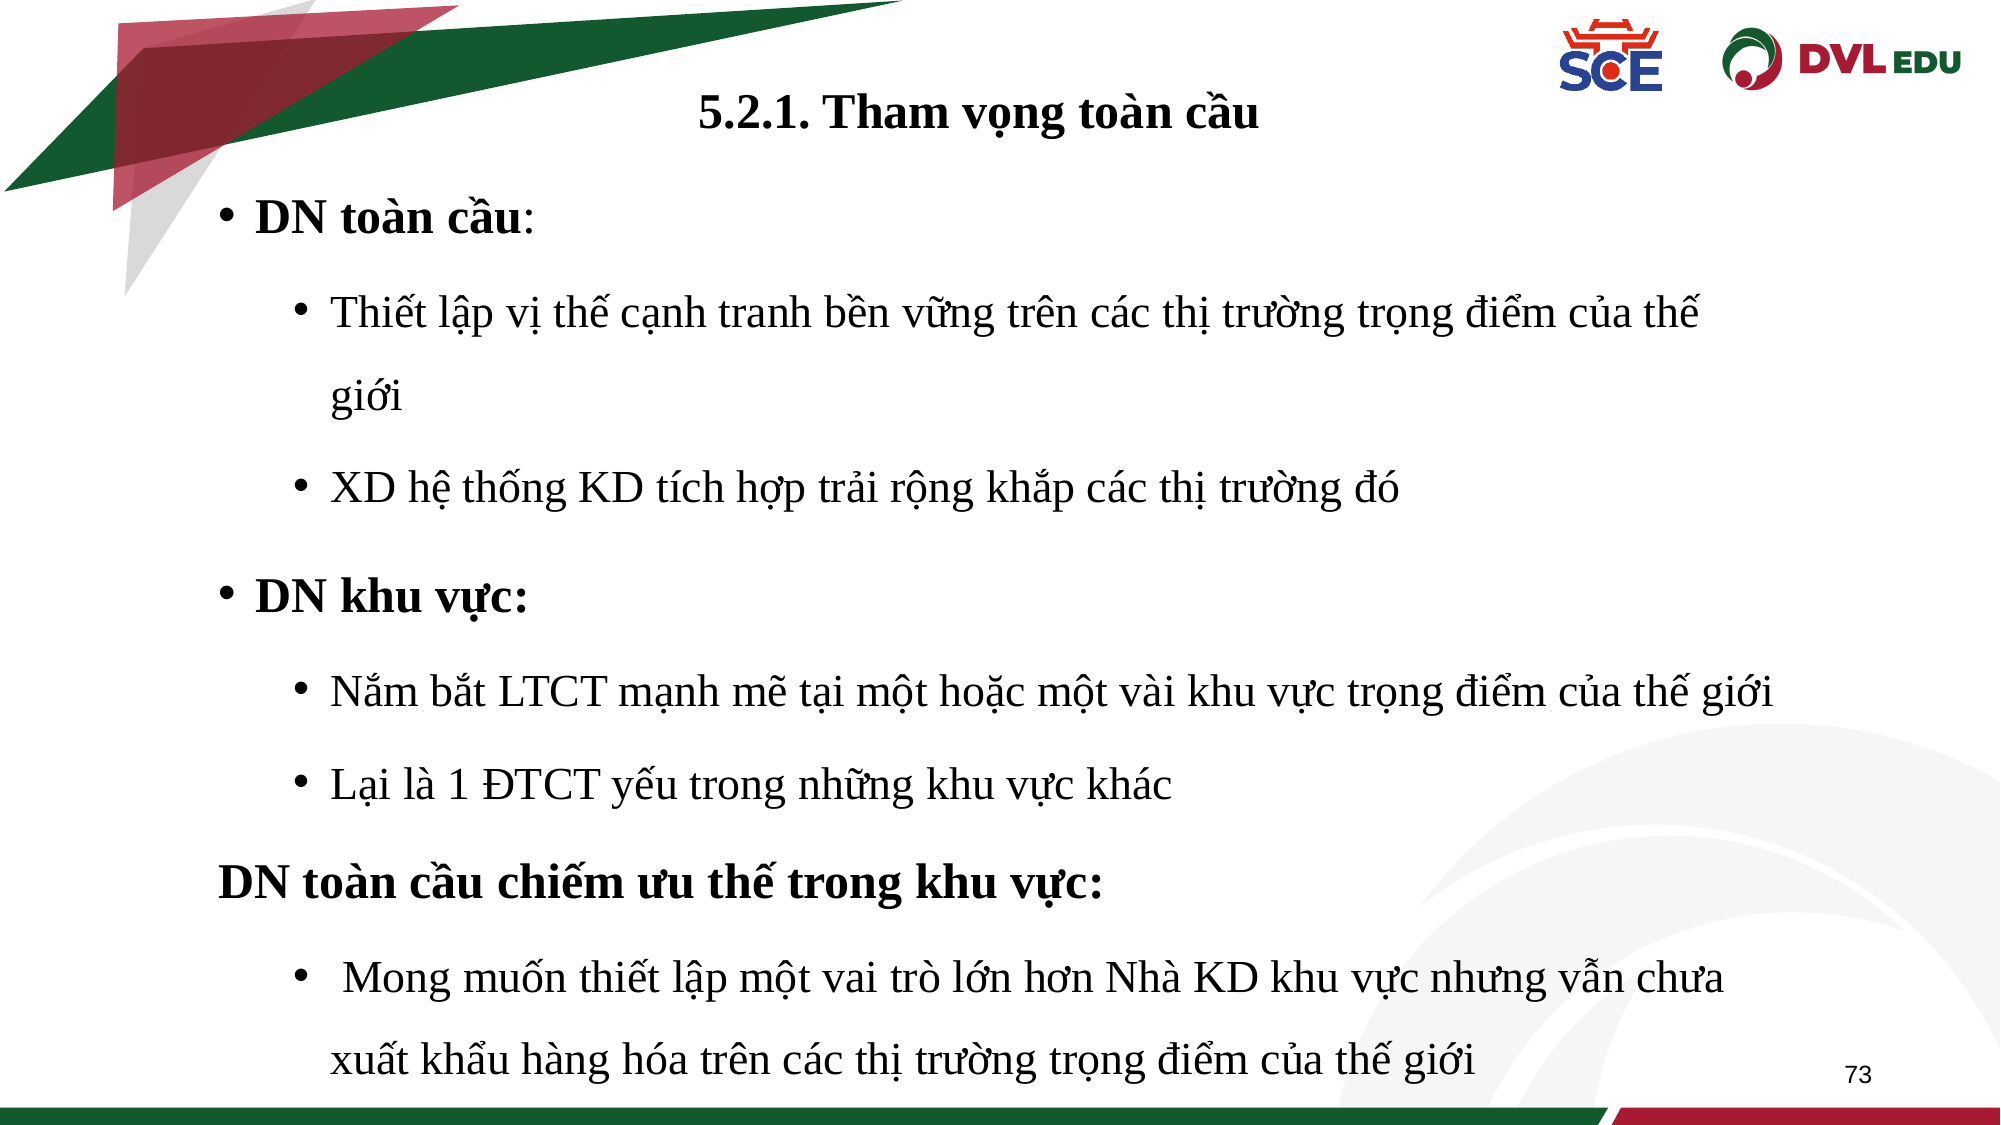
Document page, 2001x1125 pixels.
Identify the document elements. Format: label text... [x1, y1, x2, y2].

text_box 5.2.1. Tham vọng toàn cầu [683, 71, 1488, 146]
picture [1559, 19, 1667, 91]
text_box DN toàn cầu: Thiết lập vị thế cạnh tranh bền vững trên các thị trường trọng điểm của thế giới XD hệ thống KD tích hợp trải rộng khắp các thị trường đó DN khu vực: Nắm bắt LTCT mạnh mẽ tại một hoặc một vài khu vực trọng điểm của thế giới Lại là 1 ĐTCT yếu trong những khu vực khác DN toàn cầu chiếm ưu thế trong khu vực: Mong muốn thiết lập một vai trò lớn hơn Nhà KD khu vực nhưng vẫn chưa xuất khẩu hàng hóa trên các thị trường trọng điểm của thế giới [203, 146, 1797, 1003]
picture [1722, 27, 1961, 91]
text_box 73 [1437, 1043, 1888, 1104]
slide_number 73 [1412, 1042, 1863, 1103]
